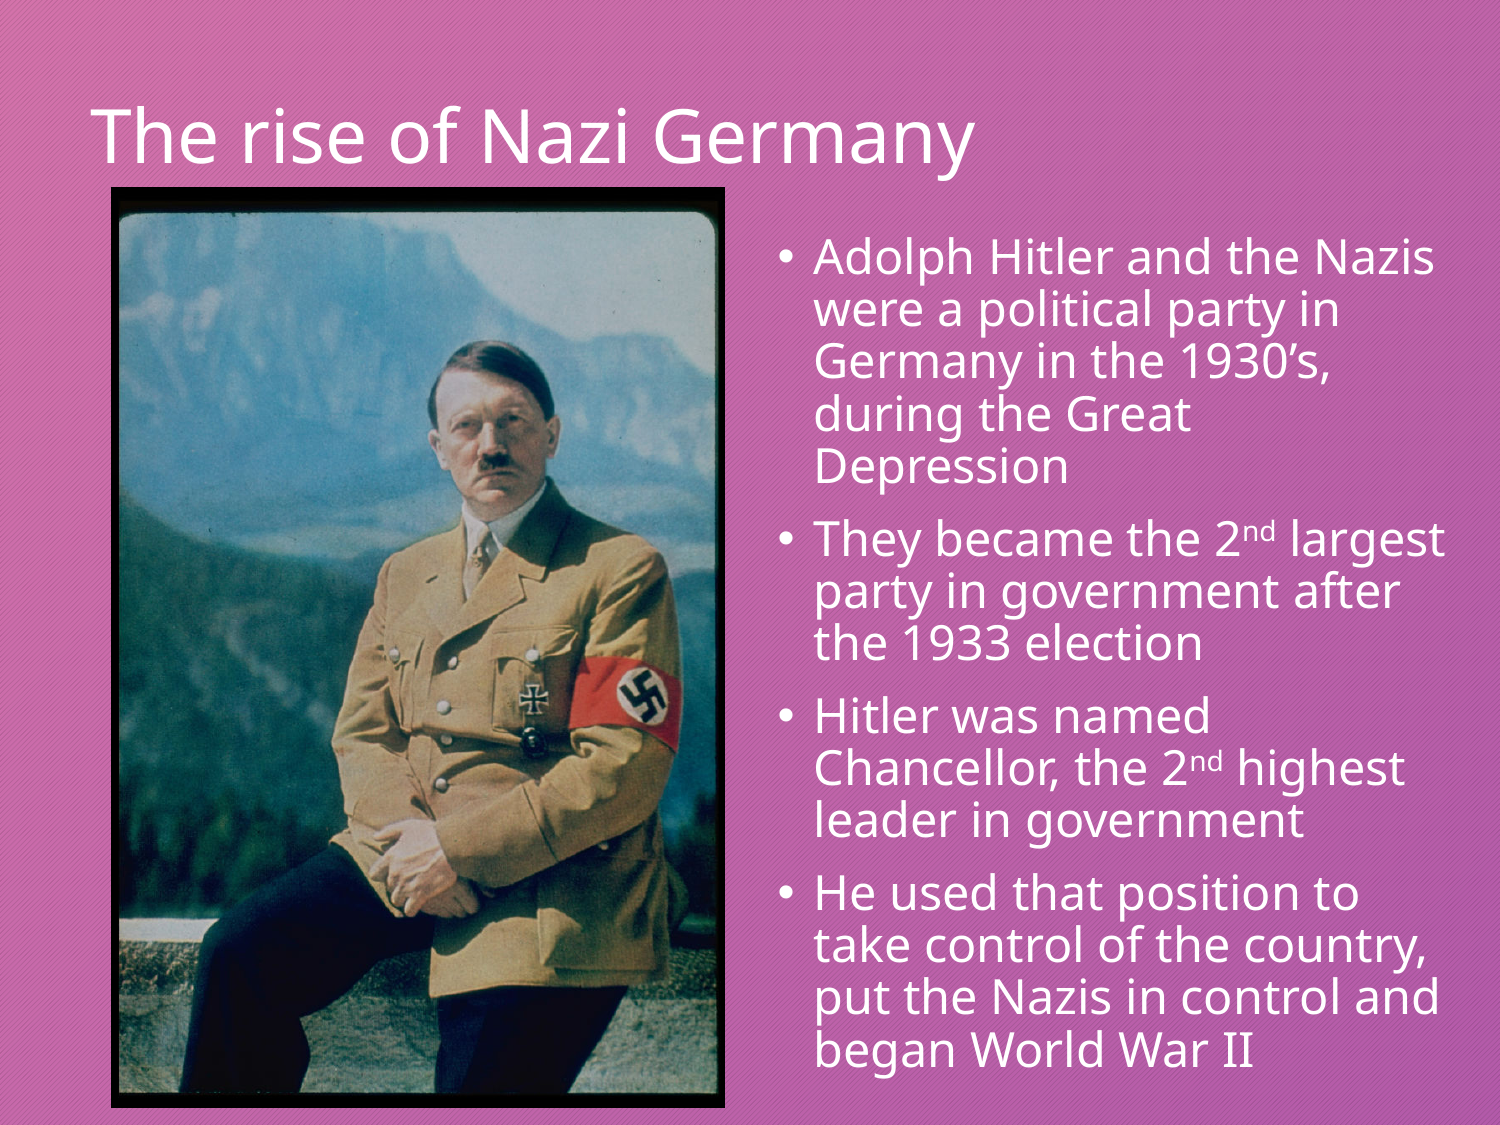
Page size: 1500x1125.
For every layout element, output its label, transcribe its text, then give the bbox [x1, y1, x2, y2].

title The rise of Nazi Germany [75, 45, 1425, 233]
picture [111, 187, 726, 1109]
list Adolph Hitler and the Nazis were a political party in Germany in the 1930’s, during the Great Depression They became the 2nd largest party in government after the 1933 election Hitler was named Chancellor, the 2nd highest leader in government He used that position to take control of the country, put the Nazis in control and began World War II [762, 224, 1463, 1088]
